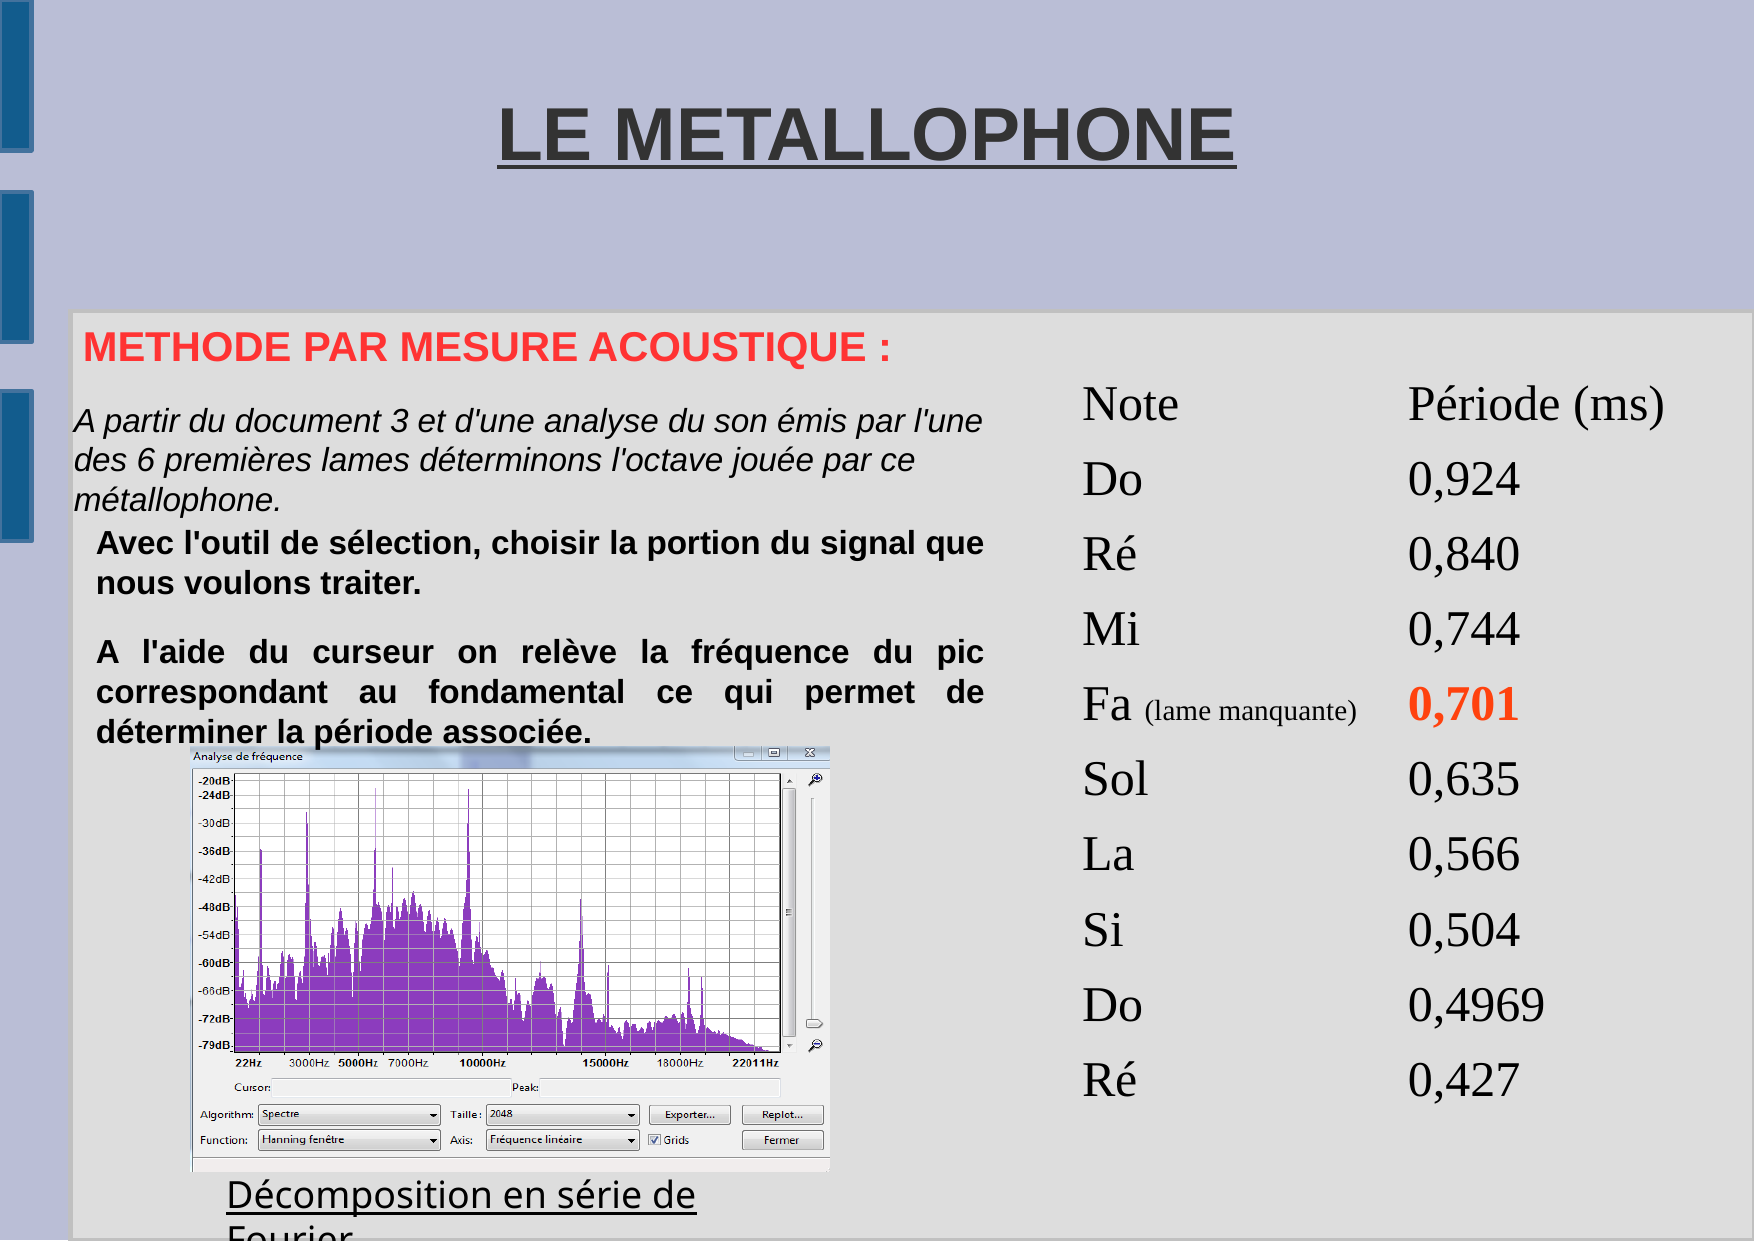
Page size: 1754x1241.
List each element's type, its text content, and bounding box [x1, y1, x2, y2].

table_header Période (ms) [1393, 369, 1719, 444]
picture [190, 746, 830, 1172]
table_cell Sol [1067, 744, 1393, 819]
table_header Note [1067, 369, 1393, 444]
table_cell Fa (lame manquante) [1067, 669, 1393, 744]
table_cell La [1067, 819, 1393, 894]
title LE METALLOPHONE [128, 26, 1627, 235]
table_cell Ré [1067, 519, 1393, 594]
table_cell 0,566 [1393, 819, 1719, 894]
table_cell 0,635 [1393, 744, 1719, 819]
table_cell 0,701 [1393, 669, 1719, 744]
table_cell 0,924 [1393, 444, 1719, 519]
table_cell Do [1067, 444, 1393, 519]
table_cell 0,744 [1393, 594, 1719, 669]
table_cell 0,504 [1393, 894, 1719, 969]
table_cell Si [1067, 894, 1393, 969]
table_cell Do [1067, 969, 1393, 1044]
table_cell 0,840 [1393, 519, 1719, 594]
table_cell Mi [1067, 594, 1393, 669]
list Avec l'outil de sélection, choisir la portion du signal que nous voulons traiter. A l'aide du curseur on relève la fréquence du pic correspondant au fondamental ce qui permet de déterminer la période associée. [95, 520, 987, 880]
table_cell 0,427 [1393, 1044, 1719, 1119]
text_box Décomposition en série de Fourier [226, 1172, 794, 1241]
table_cell 0,4969 [1393, 969, 1719, 1044]
table_cell Ré [1067, 1044, 1393, 1119]
list METHODE PAR MESURE ACOUSTIQUE : A partir du document 3 et d'une analyse du son émis par l'une des 6 premières lames déterminons l'octave jouée par ce métallophone. [73, 318, 1009, 1076]
